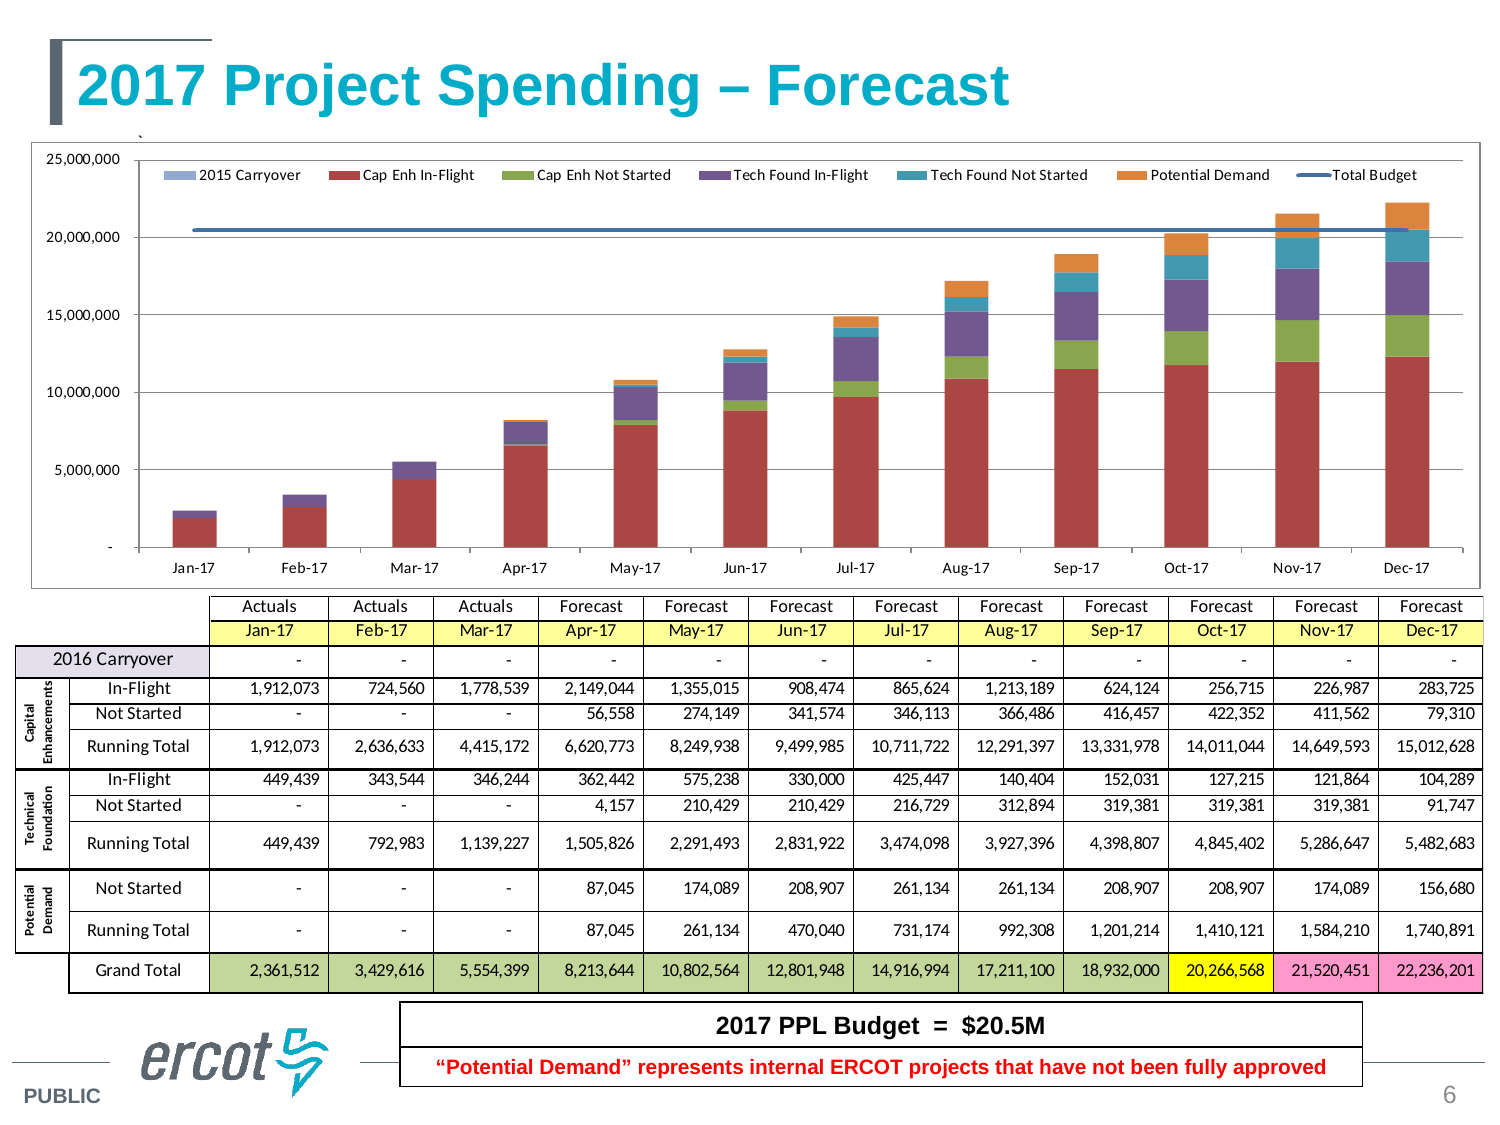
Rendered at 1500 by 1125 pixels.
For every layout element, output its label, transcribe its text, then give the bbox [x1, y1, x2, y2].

text_box 2017 PPL Budget = $20.5M [399, 1003, 1363, 1046]
picture [14, 131, 1485, 995]
text_box “Potential Demand” represents internal ERCOT projects that have not been fully approved [399, 1046, 1363, 1087]
slide_number 6 [1412, 1076, 1488, 1112]
picture [137, 1024, 332, 1100]
title 2017 Project Spending – Forecast [62, 39, 1213, 125]
